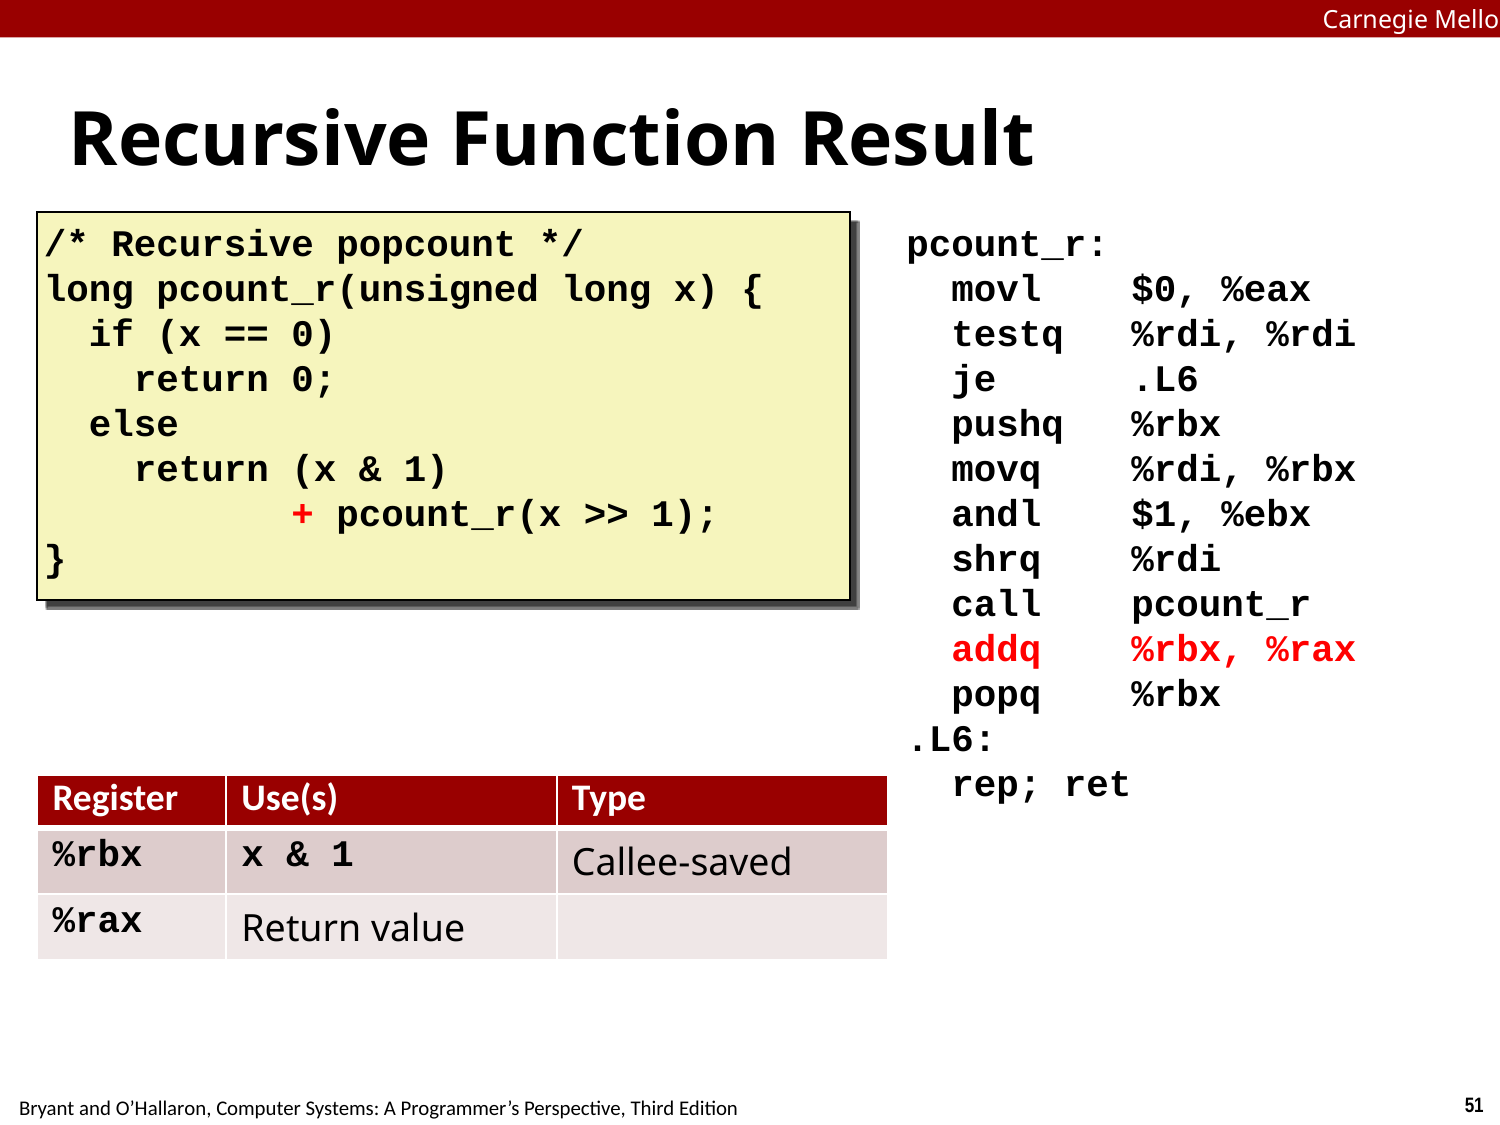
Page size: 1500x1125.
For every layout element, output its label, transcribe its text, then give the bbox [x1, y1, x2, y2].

table_cell Callee-saved [558, 831, 887, 893]
text_box /* Recursive popcount */ long pcount_r(unsigned long x) { if (x == 0) return 0; else return (x & 1) + pcount_r(x >> 1); } [37, 212, 850, 600]
table_cell Return value [227, 895, 556, 959]
table_header Type [558, 776, 887, 825]
table_header Use(s) [227, 776, 556, 825]
text_box [0, 0, 1500, 38]
text_box Carnegie Mellon [1322, 3, 1500, 33]
text_box pcount_r: movl $0, %eax testq %rdi, %rdi je .L6 pushq %rbx movq %rdi, %rbx andl $1, %ebx shrq %rdi call pcount_r addq %rbx, %rax popq %rbx .L6: rep; ret [899, 212, 1466, 875]
title Recursive Function Result [62, 41, 1438, 230]
table_header Register [38, 776, 225, 825]
table_cell x & 1 [227, 831, 556, 893]
table_cell [558, 895, 887, 959]
table_cell %rbx [38, 831, 225, 893]
table_cell %rax [38, 895, 225, 959]
